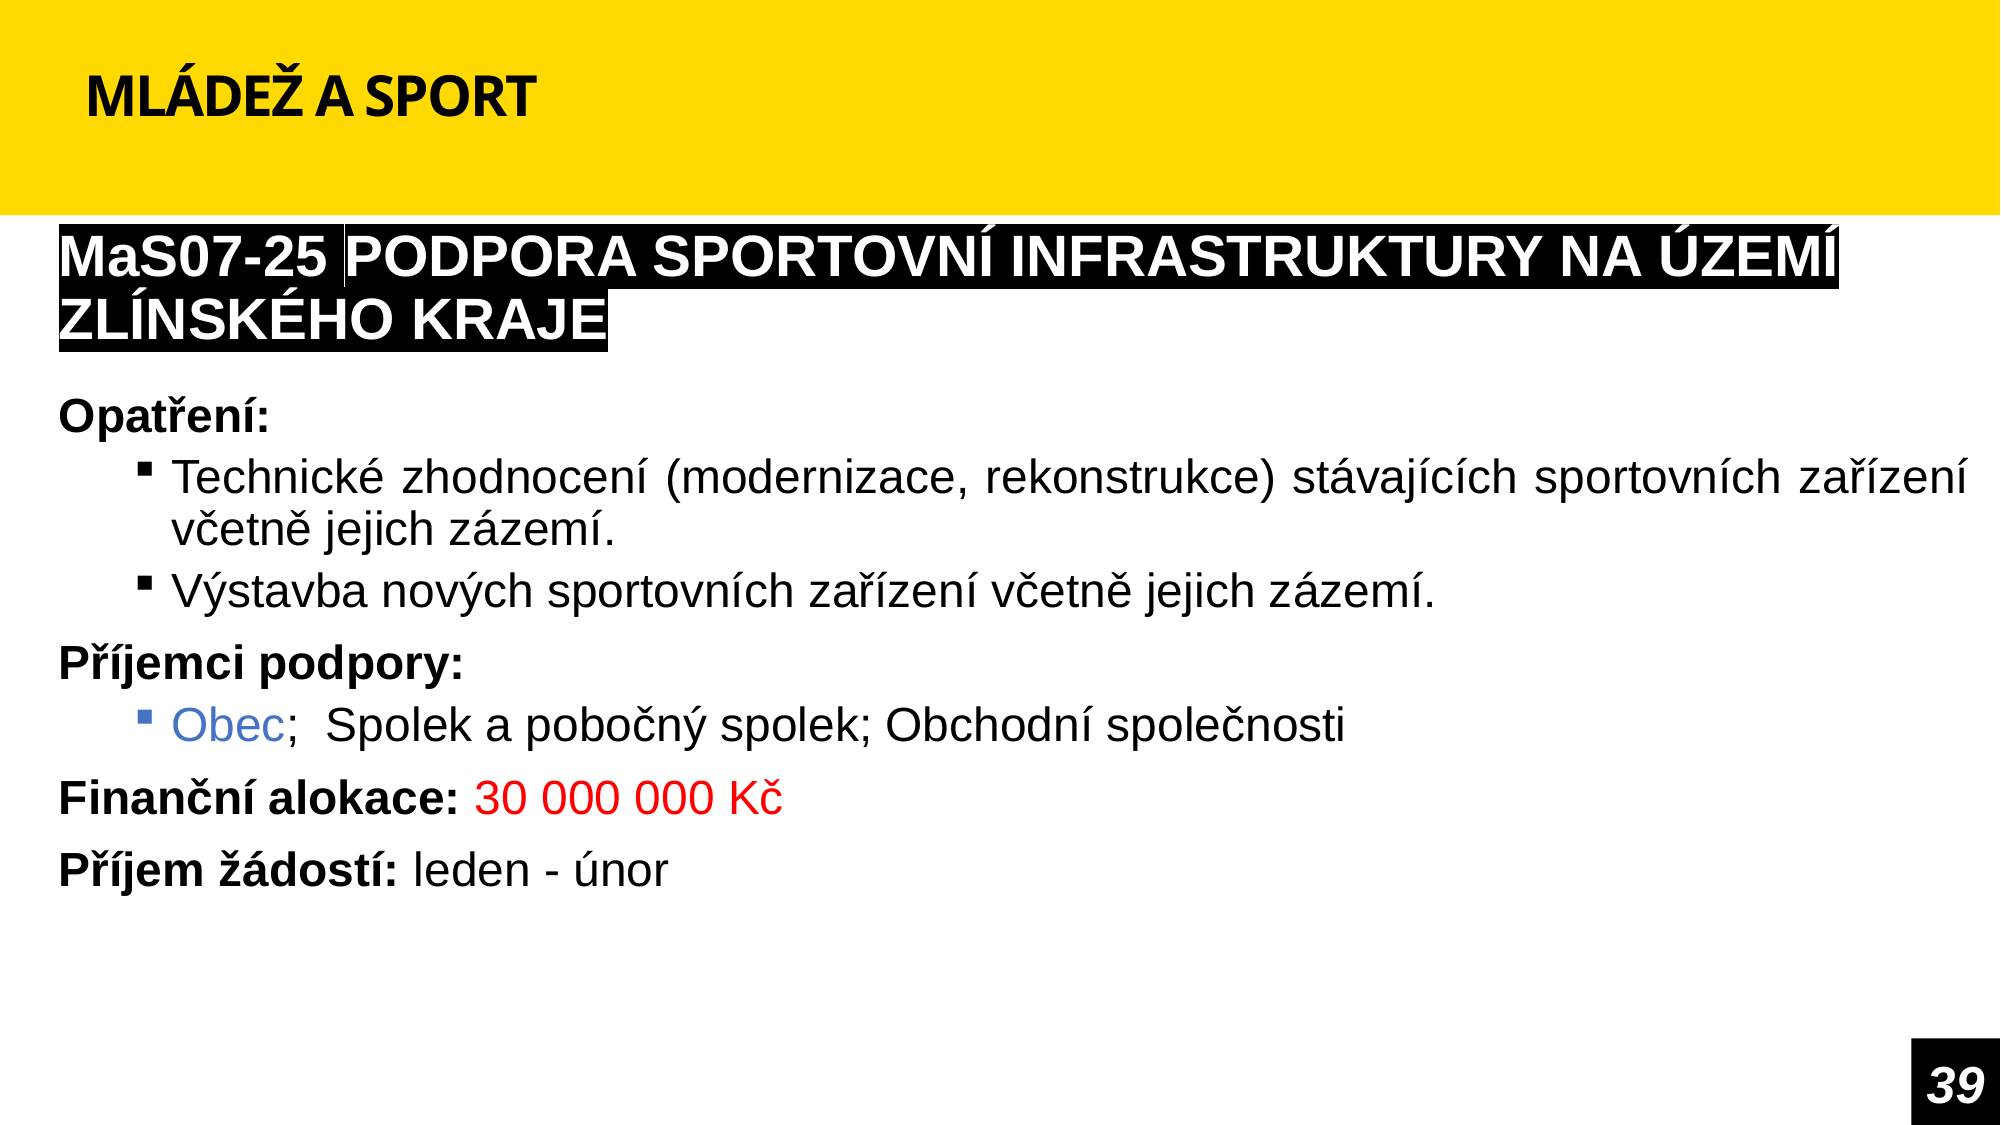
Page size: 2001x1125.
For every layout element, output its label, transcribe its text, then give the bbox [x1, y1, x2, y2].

slide_number 39 [1911, 1038, 2000, 1125]
list MaS07-25 PODPORA SPORTOVNÍ INFRASTRUKTURY NA ÚZEMÍ ZLÍNSKÉHO KRAJE Opatření: Technické zhodnocení (modernizace, rekonstrukce) stávajících sportovních zařízení včetně jejich zázemí. Výstavba nových sportovních zařízení včetně jejich zázemí. Příjemci podpory: Obec; Spolek a pobočný spolek; Obchodní společnosti Finanční alokace: 30 000 000 Kč Příjem žádostí: leden - únor [0, 218, 2000, 1125]
title MLÁDEŽ A SPORT [69, 60, 1918, 214]
